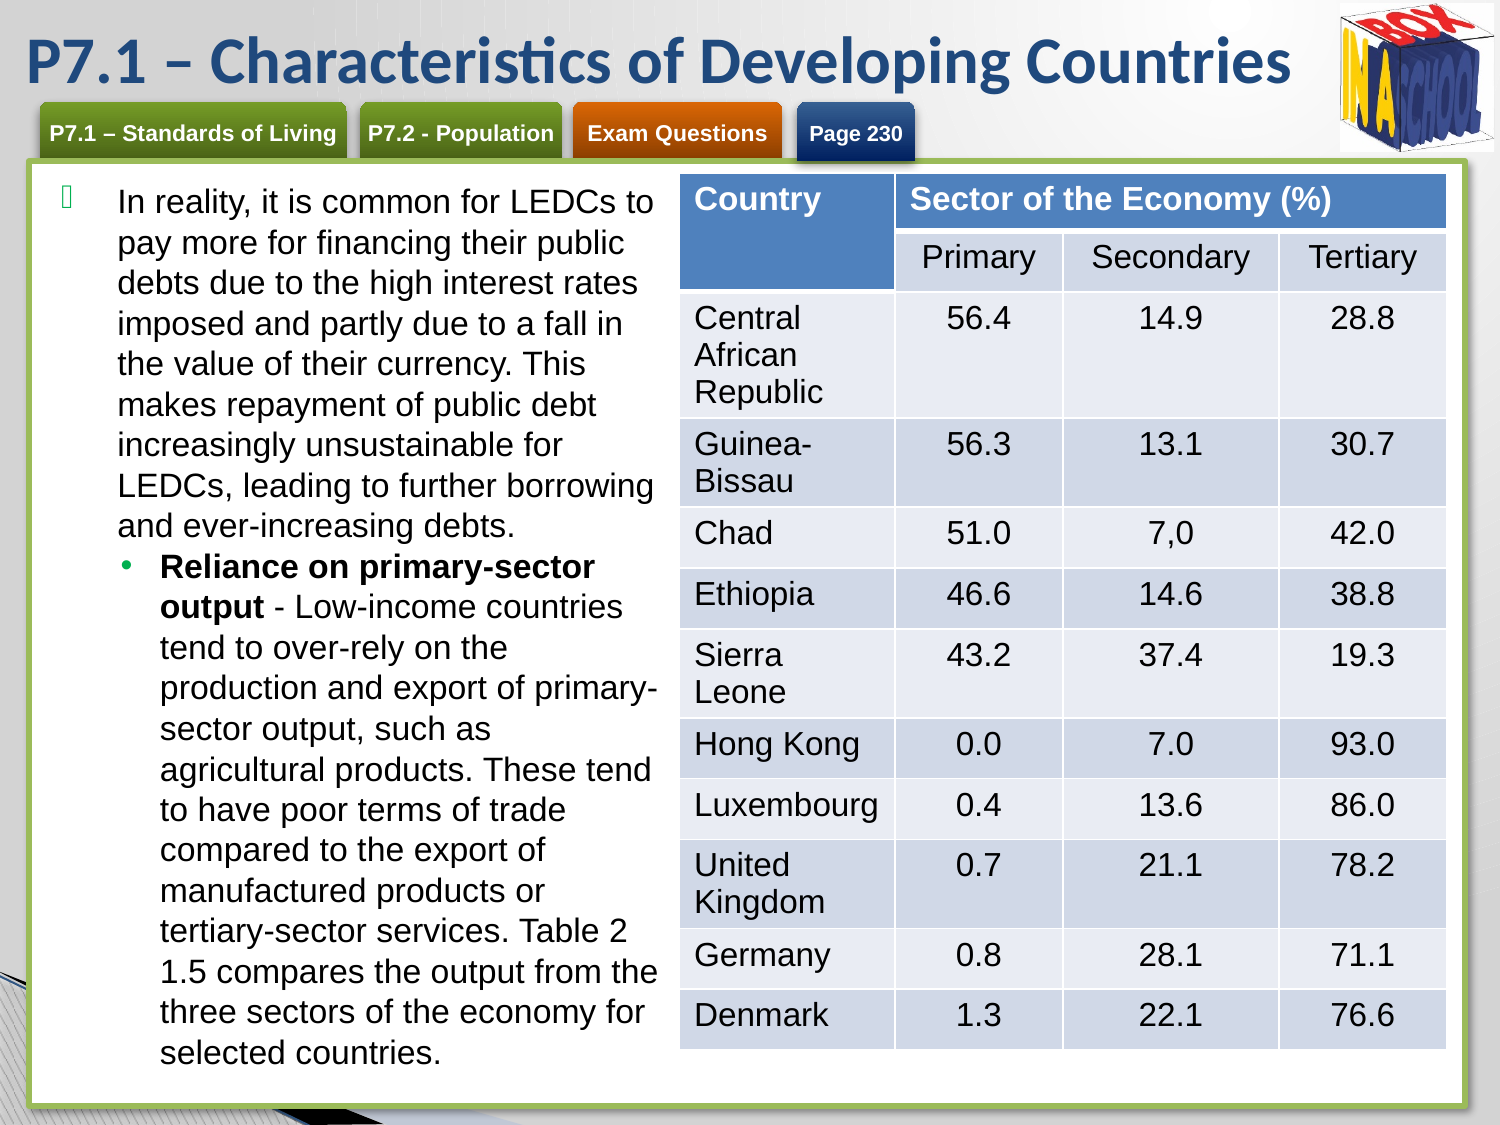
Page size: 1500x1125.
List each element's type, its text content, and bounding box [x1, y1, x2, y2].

table_cell 7.0 [1064, 719, 1278, 778]
table_cell 21.1 [1064, 840, 1278, 928]
table_cell 37.4 [1064, 630, 1278, 717]
table_cell 14.6 [1064, 569, 1278, 628]
table_cell Tertiary [1280, 234, 1446, 291]
title P7.1 – Characteristics of Developing Countries [11, 11, 1465, 102]
table_cell 0.8 [896, 929, 1062, 988]
table_cell 28.1 [1064, 929, 1278, 988]
table_cell 0.0 [896, 719, 1062, 778]
table_cell 46.6 [896, 569, 1062, 628]
table_cell Sierra Leone [680, 630, 894, 717]
table_cell 78.2 [1280, 840, 1446, 928]
table_cell 0.7 [896, 840, 1062, 928]
table_cell 56.4 [896, 293, 1062, 417]
picture [1340, 3, 1495, 152]
picture [281, 1114, 303, 1125]
table_cell 28.8 [1280, 293, 1446, 417]
table_cell 93.0 [1280, 719, 1446, 778]
table_cell 13.6 [1064, 779, 1278, 839]
table_cell Secondary [1064, 234, 1278, 291]
table_cell Denmark [680, 990, 894, 1049]
table_cell 30.7 [1280, 419, 1446, 506]
table_header Country [680, 174, 894, 289]
table_cell 51.0 [896, 508, 1062, 567]
table_cell 38.8 [1280, 569, 1446, 628]
table_cell Hong Kong [680, 719, 894, 778]
text_box Page 230 [797, 101, 916, 162]
table_cell Primary [896, 234, 1062, 291]
table_cell United Kingdom [680, 840, 894, 928]
table_header Sector of the Economy (%) [896, 174, 1446, 228]
table_cell 86.0 [1280, 779, 1446, 839]
table_cell 14.9 [1064, 293, 1278, 417]
table_cell 22.1 [1064, 990, 1278, 1049]
table_cell Luxembourg [680, 779, 894, 839]
table_cell 71.1 [1280, 929, 1446, 988]
table_cell 43.2 [896, 630, 1062, 717]
table_cell 76.6 [1280, 990, 1446, 1049]
table_cell Germany [680, 929, 894, 988]
table_cell 13.1 [1064, 419, 1278, 506]
table_cell Chad [680, 508, 894, 567]
table_cell 56.3 [896, 419, 1062, 506]
table_cell 1.3 [896, 990, 1062, 1049]
table_cell Guinea-Bissau [680, 419, 894, 506]
table_cell Central African Republic [680, 294, 894, 417]
table_cell 7,0 [1064, 508, 1278, 567]
text_box In reality, it is common for LEDCs to pay more for financing their public debts due to the high interest rates imposed and partly due to a fall in the value of their currency. This makes repayment of public debt increasingly unsustainable for LEDCs, leading to further borrowing and ever-increasing debts. Reliance on primary-sector output - Low-income countries tend to over-rely on the production and export of primary-sector output, such as agricultural products. These tend to have poor terms of trade compared to the export of manufactured products or tertiary-sector services. Table 2 1.5 compares the output from the three sectors of the economy for selected countries. [43, 172, 680, 1079]
table_cell 42.0 [1280, 508, 1446, 567]
table_cell Ethiopia [680, 569, 894, 628]
table_cell 0.4 [896, 779, 1062, 839]
table_cell 19.3 [1280, 630, 1446, 717]
